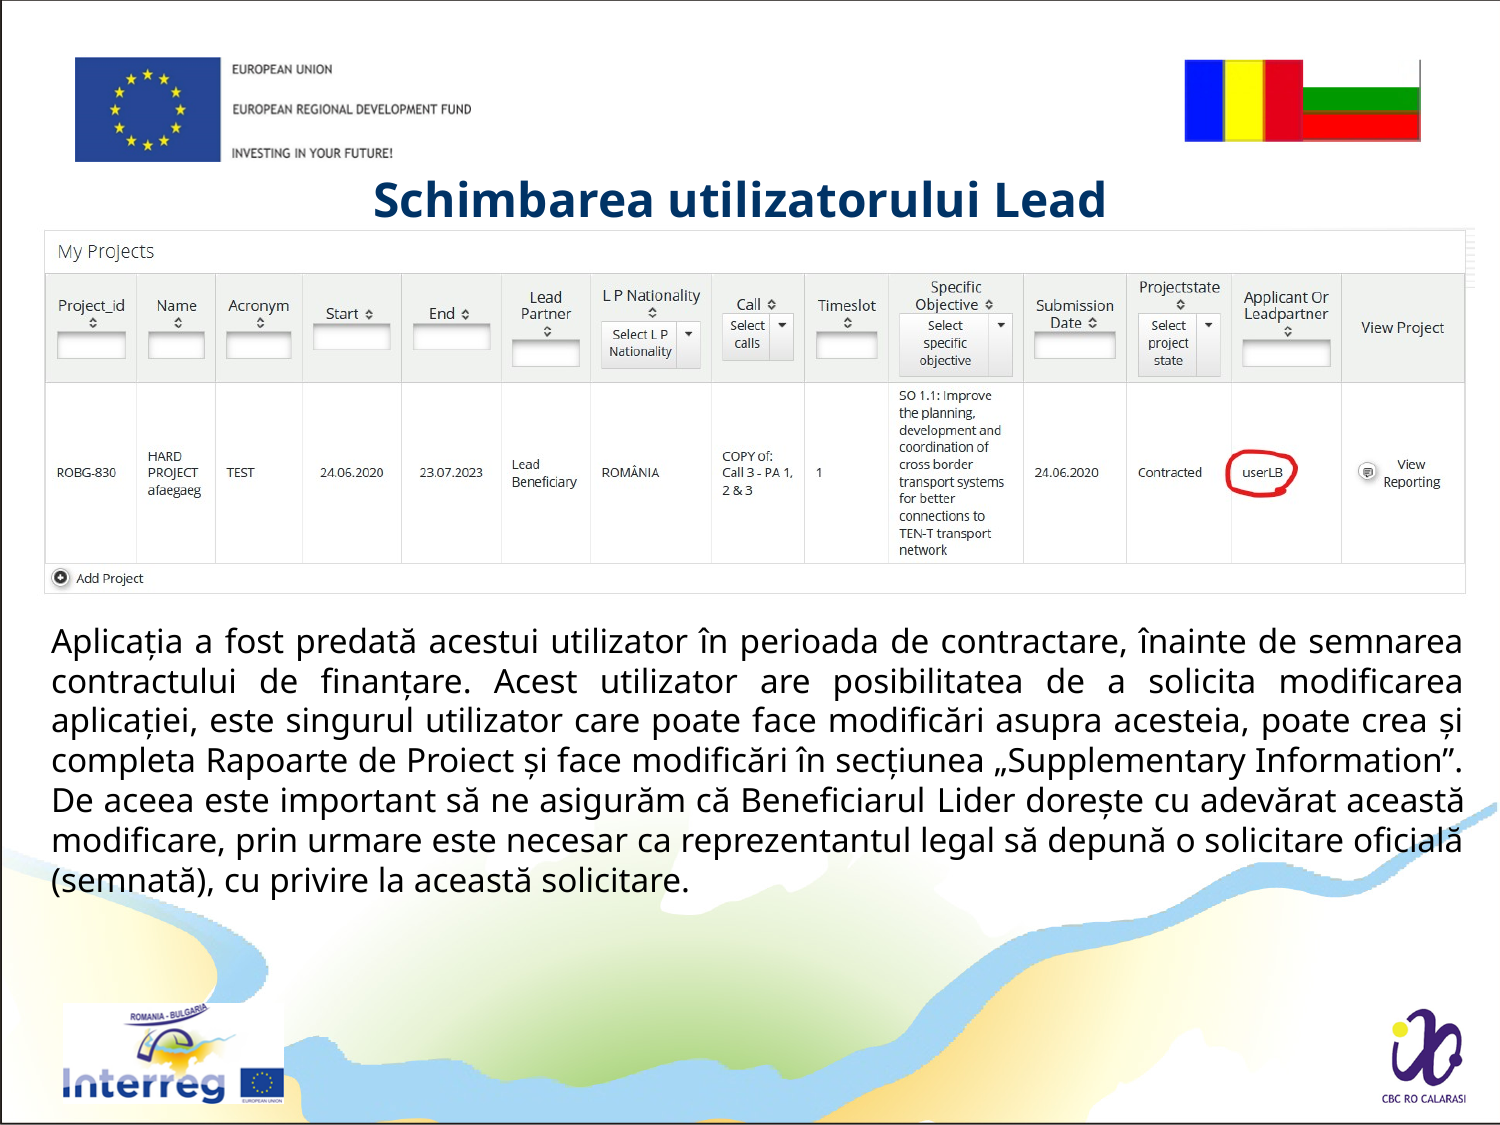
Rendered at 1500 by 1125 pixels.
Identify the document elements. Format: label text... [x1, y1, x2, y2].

picture [0, 0, 1500, 1125]
text_box Schimbarea utilizatorului Lead Partner [266, 161, 1217, 223]
text_box Aplicația a fost predată acestui utilizator în perioada de contractare, înainte de semnarea contractului de finanțare. Acest utilizator are posibilitatea de a solicita modificarea aplicației, este singurul utilizator care poate face modificări asupra acesteia, poate crea și completa Rapoarte de Proiect și face modificări în secțiunea „Supplementary Information”. De aceea este important să ne asigurăm că Beneficiarul Lider dorește cu adevărat această modificare, prin urmare este necesar ca reprezentantul legal să depună o solicitare oficială (semnată), cu privire la această solicitare. [36, 612, 1481, 907]
